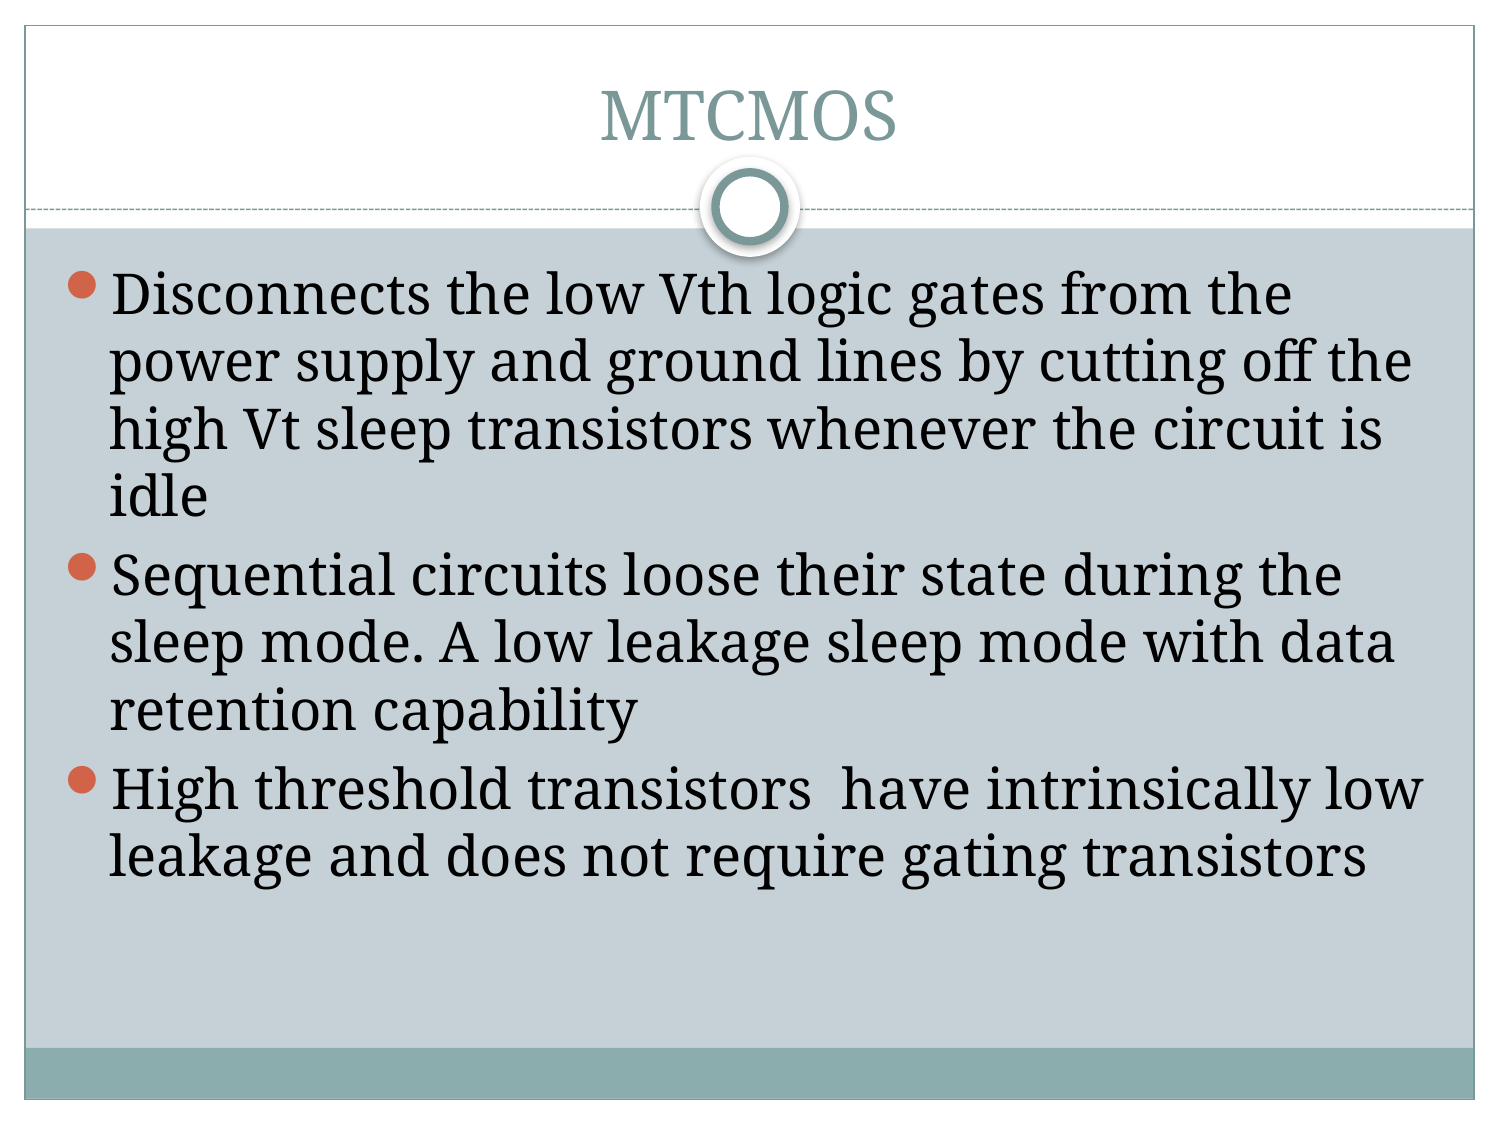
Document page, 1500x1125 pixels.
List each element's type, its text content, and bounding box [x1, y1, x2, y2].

title MTCMOS [49, 37, 1450, 162]
list Disconnects the low Vth logic gates from the power supply and ground lines by cutting off the high Vt sleep transistors whenever the circuit is idle Sequential circuits loose their state during the sleep mode. A low leakage sleep mode with data retention capability High threshold transistors have intrinsically low leakage and does not require gating transistors [49, 250, 1445, 1001]
